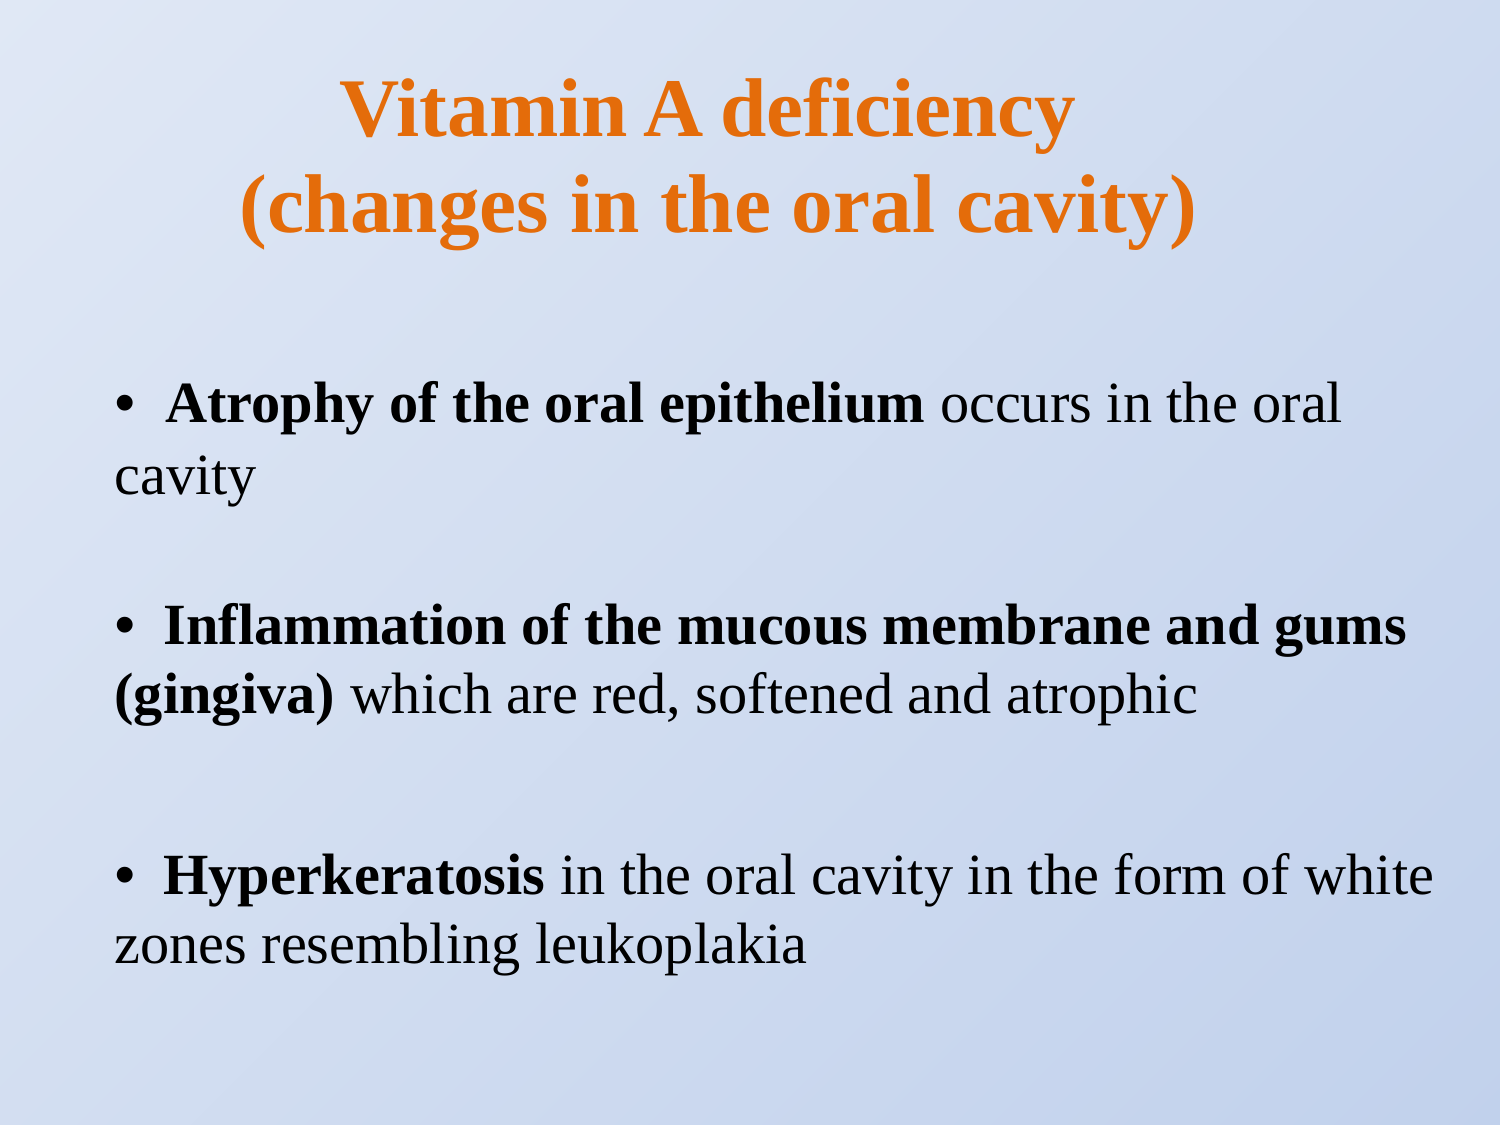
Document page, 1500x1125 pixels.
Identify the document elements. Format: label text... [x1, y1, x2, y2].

text_box • Hyperkeratosis in the oral cavity in the form of white zones resembling leukoplakia [114, 837, 1438, 1044]
text_box • Atrophy of the oral epithelium occurs in the oral cavity [114, 364, 1475, 578]
text_box Vitamin A deficiency (changes in the oral cavity) [187, 49, 1250, 257]
text_box • Inflammation of the mucous membrane and gums (gingiva) which are red, softened and atrophic [114, 587, 1463, 794]
